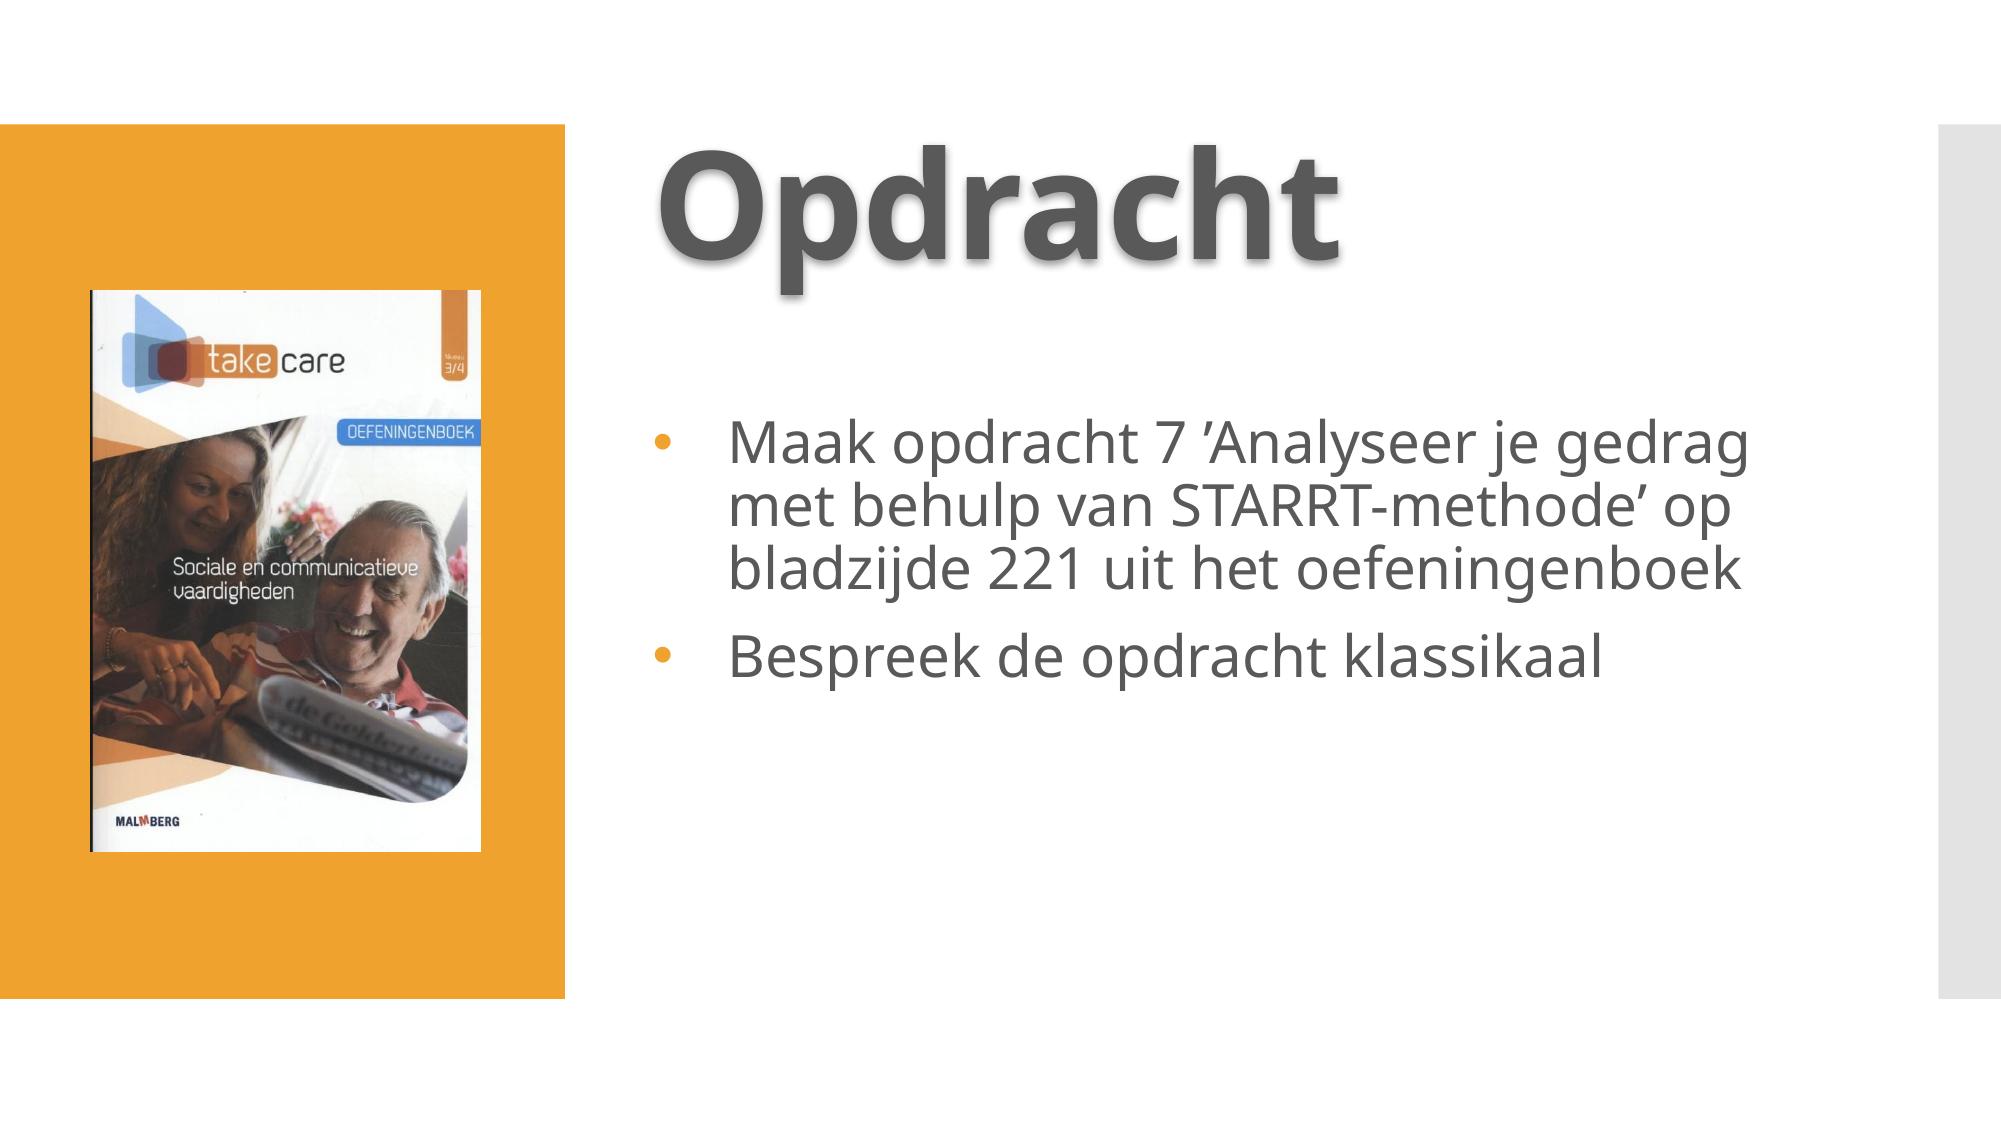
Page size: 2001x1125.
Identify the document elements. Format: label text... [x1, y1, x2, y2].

title Opdracht [637, 86, 1835, 300]
picture [90, 289, 482, 852]
list Maak opdracht 7 ’Analyseer je gedrag met behulp van STARRT-methode’ op bladzijde 221 uit het oefeningenboek Bespreek de opdracht klassikaal [637, 405, 1857, 885]
